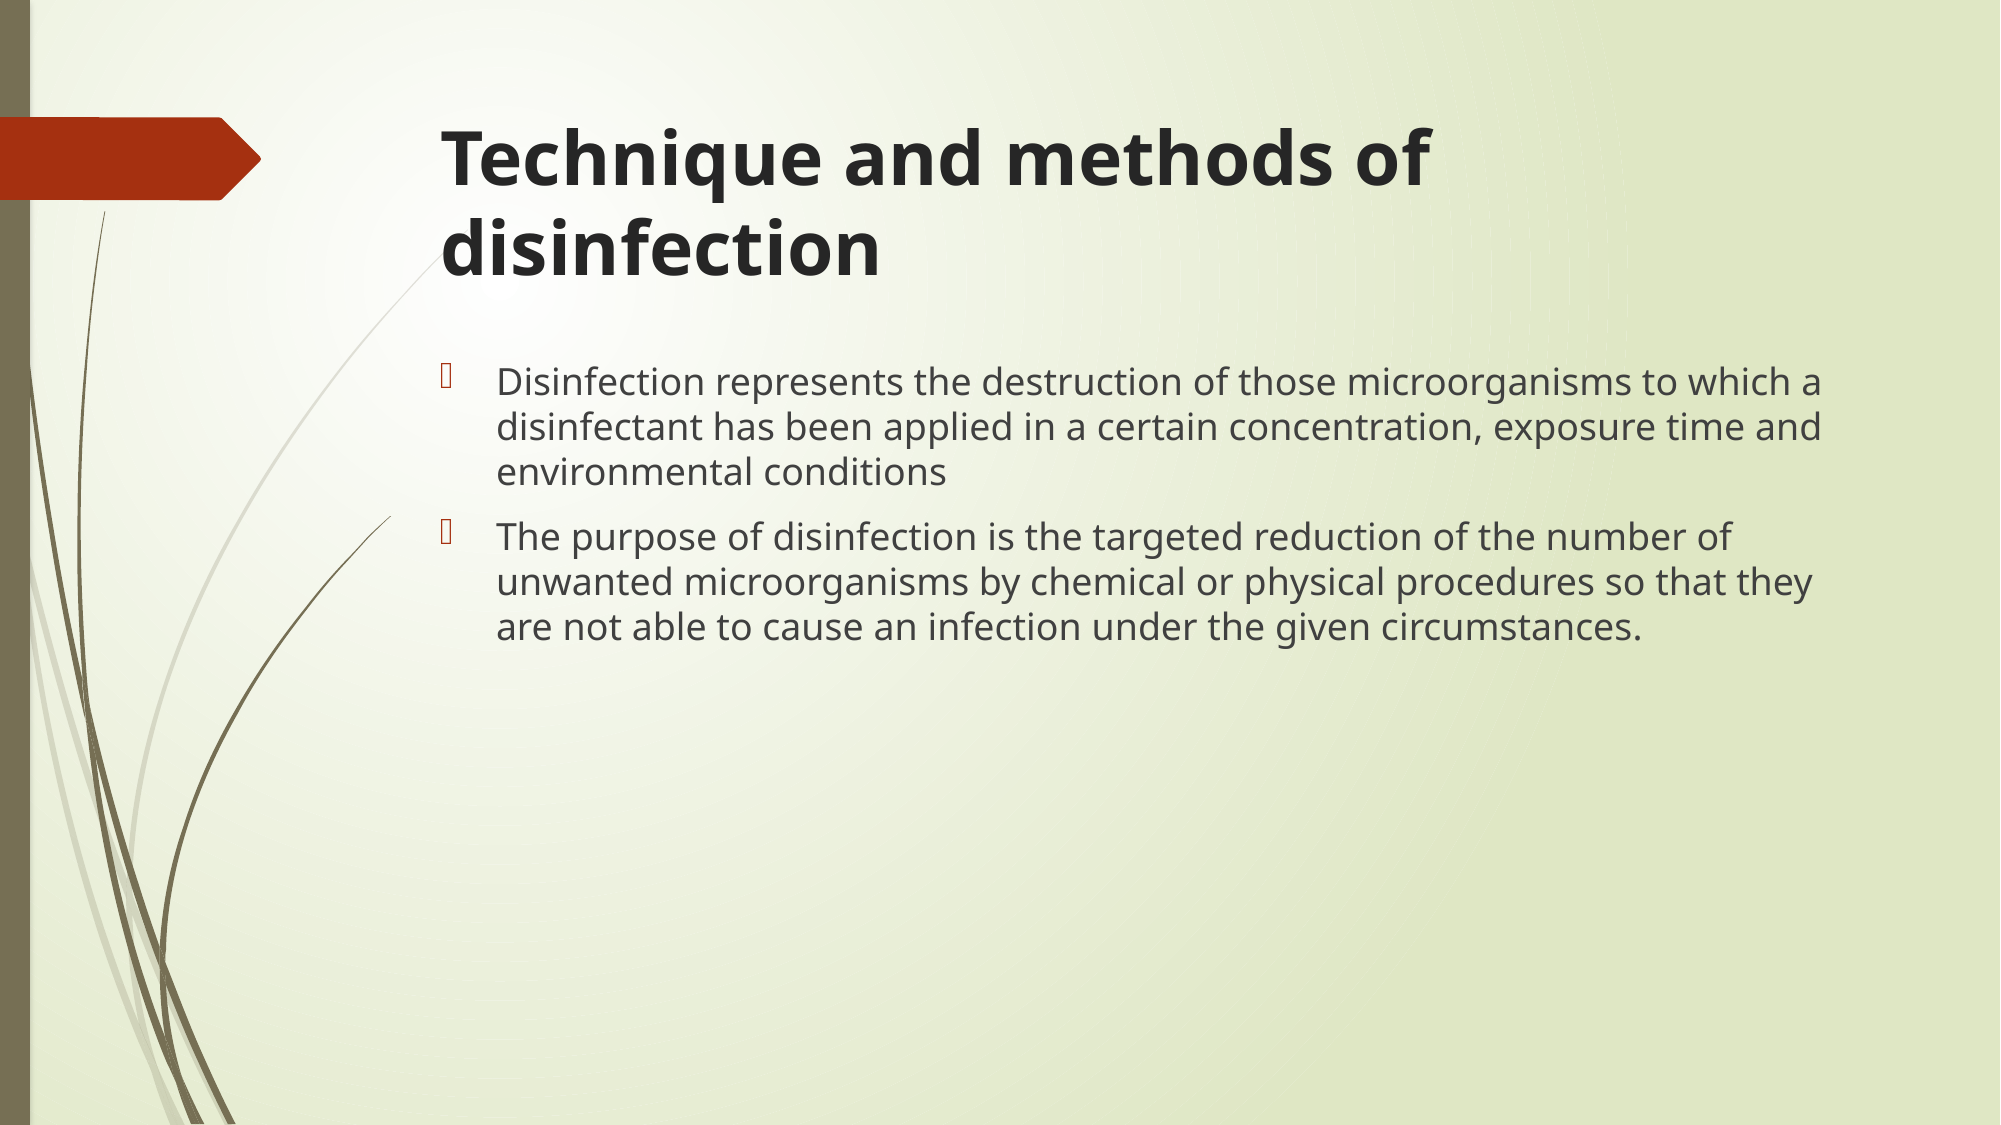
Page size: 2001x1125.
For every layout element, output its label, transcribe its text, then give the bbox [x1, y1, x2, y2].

title Technique and methods of disinfection [425, 102, 1888, 313]
list Disinfection represents the destruction of those microorganisms to which a disinfectant has been applied in a certain concentration, exposure time and environmental conditions The purpose of disinfection is the targeted reduction of the number of unwanted microorganisms by chemical or physical procedures so that they are not able to cause an infection under the given circumstances. [424, 350, 1888, 970]
